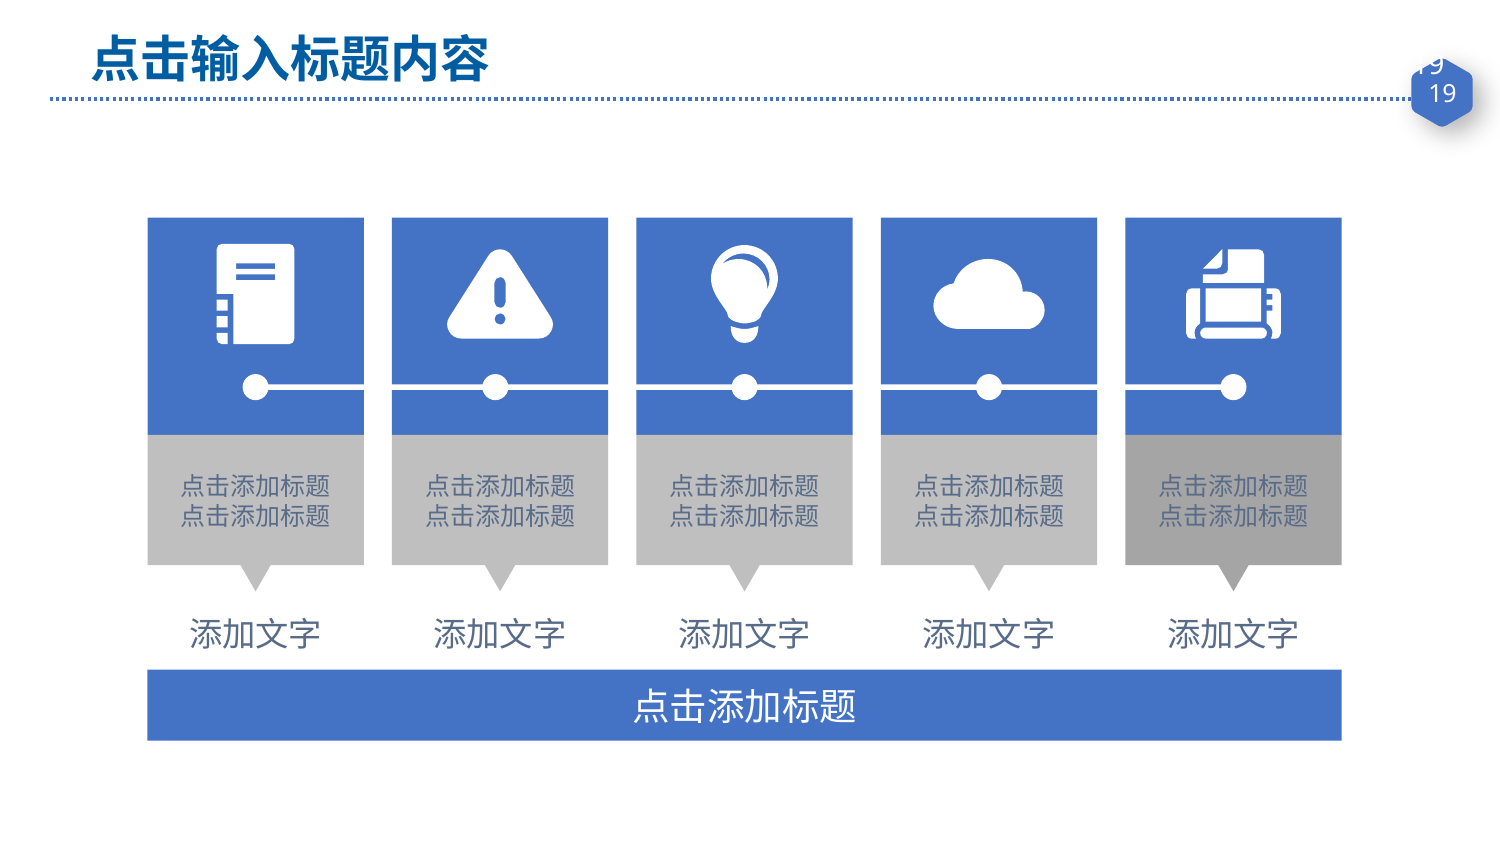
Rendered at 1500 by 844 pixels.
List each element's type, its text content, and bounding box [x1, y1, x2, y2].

text_box 添加文字 [422, 607, 578, 659]
text_box [146, 217, 365, 434]
text_box [447, 249, 553, 339]
text_box 点击添加标题 点击添加标题 [391, 434, 609, 566]
text_box 点击添加标题 点击添加标题 [880, 434, 1098, 566]
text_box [242, 374, 1247, 401]
text_box 添加文字 [666, 607, 823, 659]
text_box [391, 401, 609, 434]
text_box 添加文字 [177, 607, 334, 659]
text_box [880, 217, 1098, 374]
slide_number 19 [1394, 38, 1463, 97]
text_box [727, 564, 762, 594]
text_box 点击添加标题 点击添加标题 [1124, 434, 1343, 566]
text_box [483, 564, 517, 594]
text_box [972, 564, 1006, 594]
text_box [1216, 564, 1251, 594]
text_box 点击添加标题 点击添加标题 [635, 434, 854, 566]
text_box 点击添加标题 点击添加标题 [146, 434, 365, 566]
text_box 点击添加标题 [146, 669, 1343, 742]
text_box [238, 564, 273, 594]
text_box [391, 217, 609, 374]
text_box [1186, 249, 1281, 339]
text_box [711, 245, 778, 343]
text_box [216, 243, 295, 345]
text_box [635, 401, 854, 434]
text_box [880, 401, 1098, 434]
text_box 添加文字 [1155, 607, 1312, 659]
text_box [635, 217, 854, 374]
text_box 添加文字 [911, 607, 1067, 659]
text_box 点击输入标题内容 [79, 21, 617, 93]
text_box [1124, 217, 1343, 434]
text_box [933, 258, 1045, 329]
